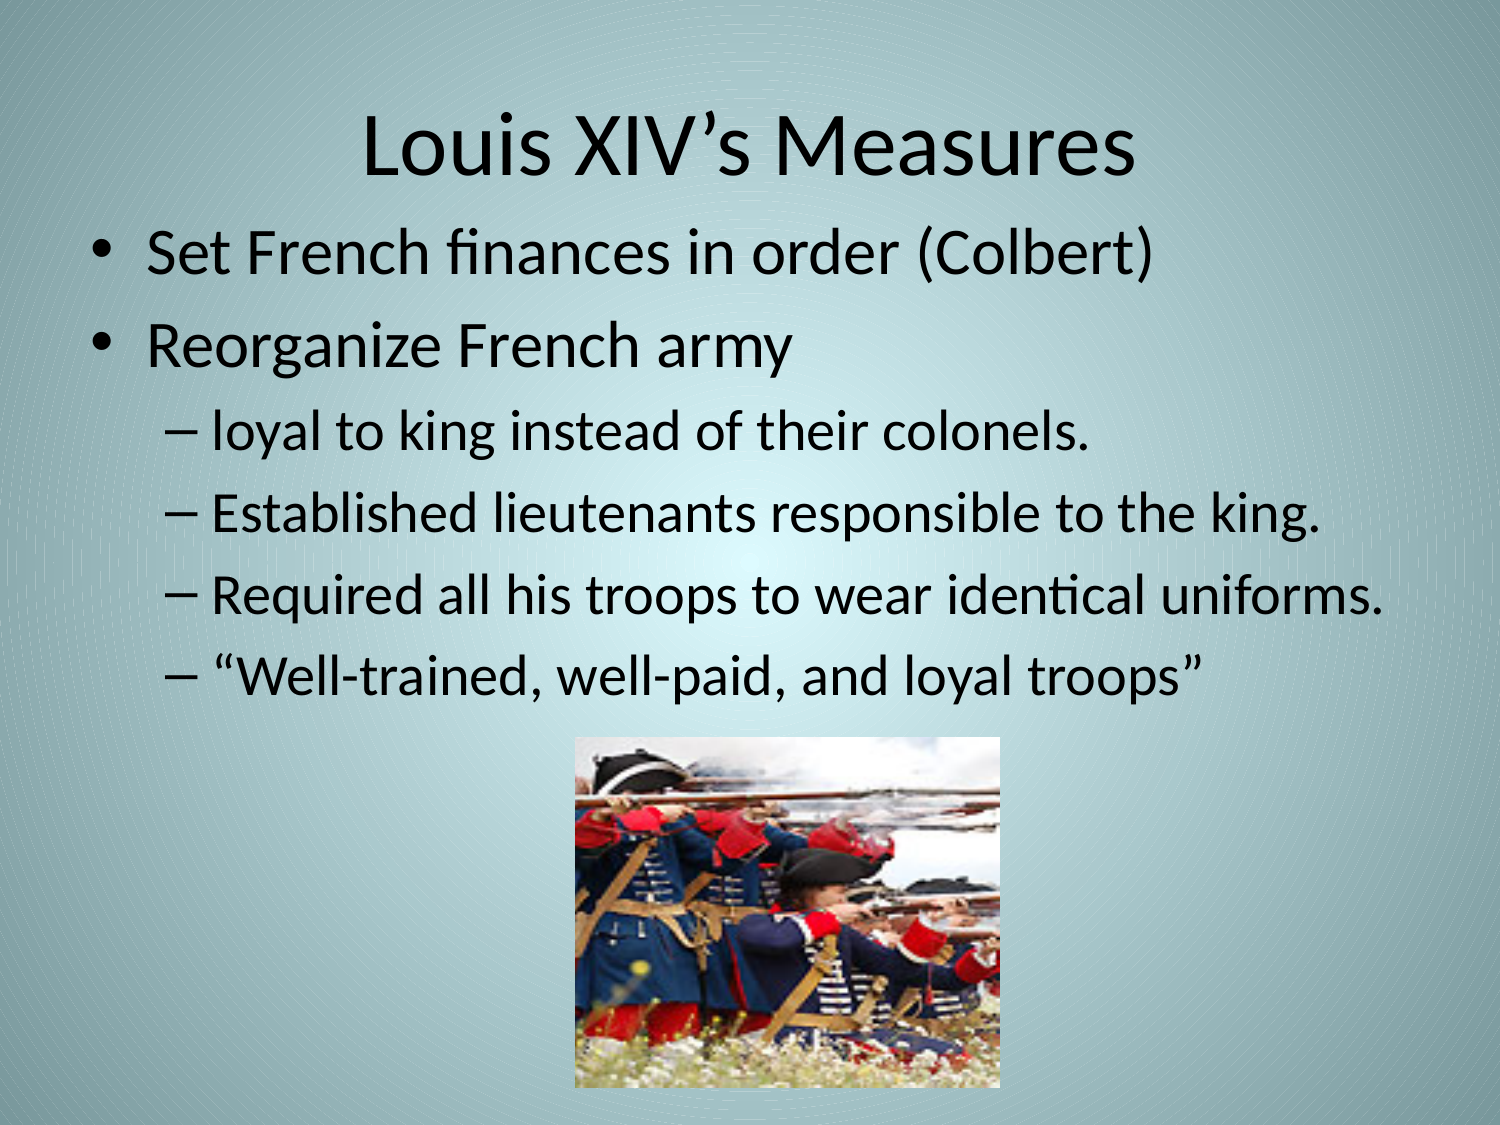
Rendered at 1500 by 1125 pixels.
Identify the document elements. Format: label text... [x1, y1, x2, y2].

list Set French finances in order (Colbert) Reorganize French army loyal to king instead of their colonels. Established lieutenants responsible to the king. Required all his troops to wear identical uniforms. “Well-trained, well-paid, and loyal troops” [75, 200, 1475, 1100]
title Louis XIV’s Measures [75, 45, 1425, 200]
picture [574, 737, 1001, 1088]
